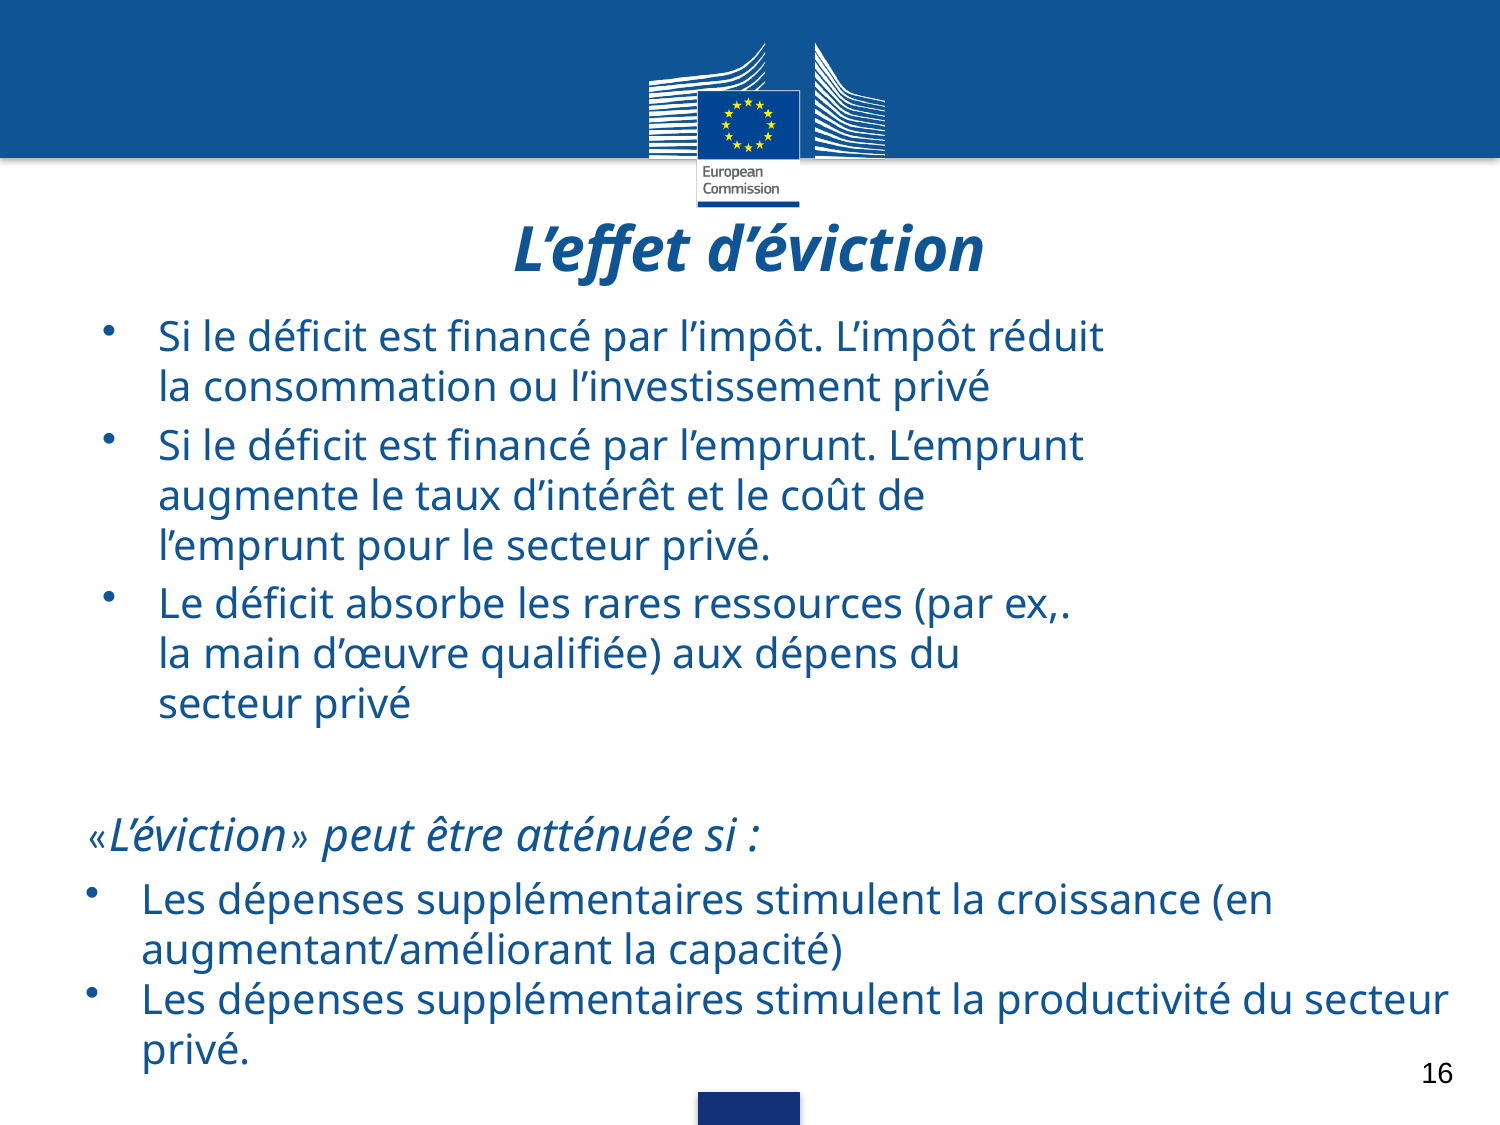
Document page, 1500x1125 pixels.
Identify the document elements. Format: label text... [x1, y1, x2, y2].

title L’effet d’éviction [0, 175, 1500, 317]
list Si le déficit est financé par l’impôt. L’impôt réduit la consommation ou l’investissement privé Si le déficit est financé par l’emprunt. L’emprunt augmente le taux d’intérêt et le coût de l’emprunt pour le secteur privé. Le déficit absorbe les rares ressources (par ex,. la main d’œuvre qualifiée) aux dépens du secteur privé [86, 317, 1131, 727]
text_box «L’éviction» peut être atténuée si : Les dépenses supplémentaires stimulent la croissance (en augmentant/améliorant la capacité) Les dépenses supplémentaires stimulent la productivité du secteur privé. [70, 727, 1500, 1125]
picture [649, 42, 885, 175]
